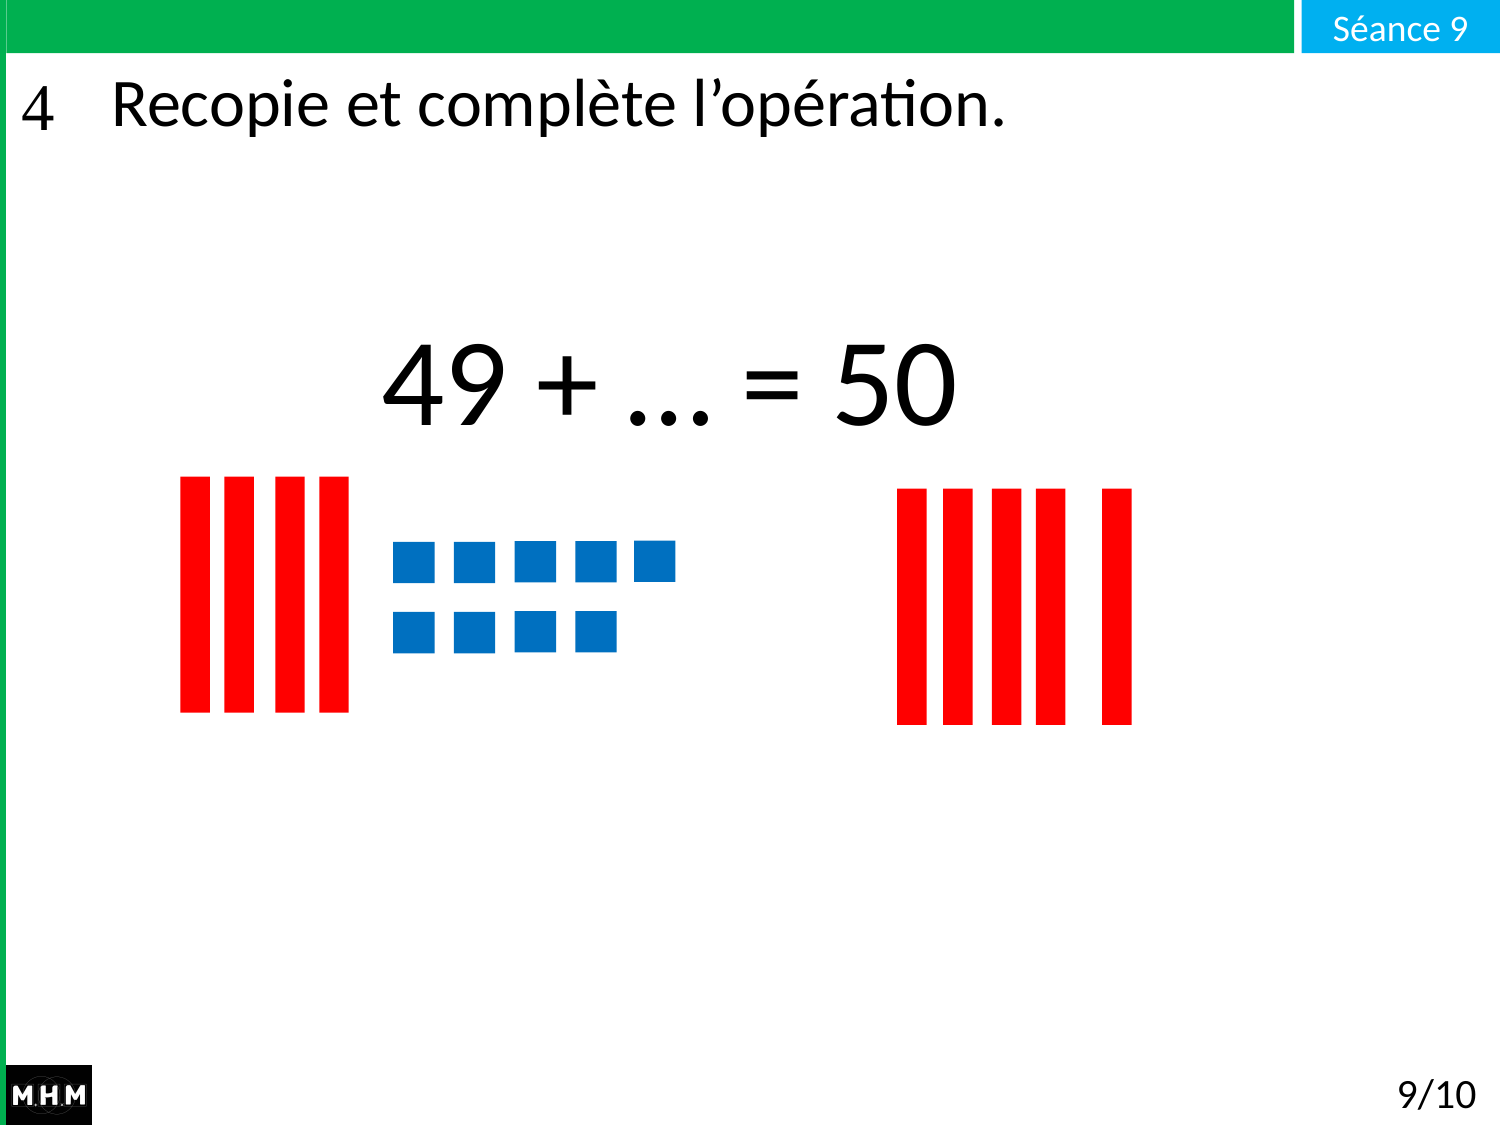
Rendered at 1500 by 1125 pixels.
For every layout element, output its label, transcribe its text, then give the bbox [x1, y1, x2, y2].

text_box [991, 488, 1022, 726]
text_box [179, 476, 211, 714]
text_box [392, 611, 436, 654]
text_box [574, 540, 618, 583]
text_box [514, 540, 557, 583]
text_box [453, 541, 496, 584]
text_box [392, 541, 436, 584]
text_box [1101, 488, 1133, 726]
text_box [514, 610, 557, 653]
title Recopie et complète l’opération. [96, 60, 1391, 150]
text_box [574, 610, 618, 653]
list 9/10 [1373, 1064, 1500, 1125]
text_box [633, 539, 677, 583]
text_box [318, 476, 350, 714]
text_box [453, 611, 496, 654]
text_box [896, 488, 928, 726]
text_box 49 + … = 50 [367, 292, 1044, 458]
text_box [942, 488, 974, 726]
text_box [1035, 488, 1066, 726]
text_box [223, 476, 255, 714]
text_box [274, 476, 306, 714]
picture [6, 1065, 92, 1125]
